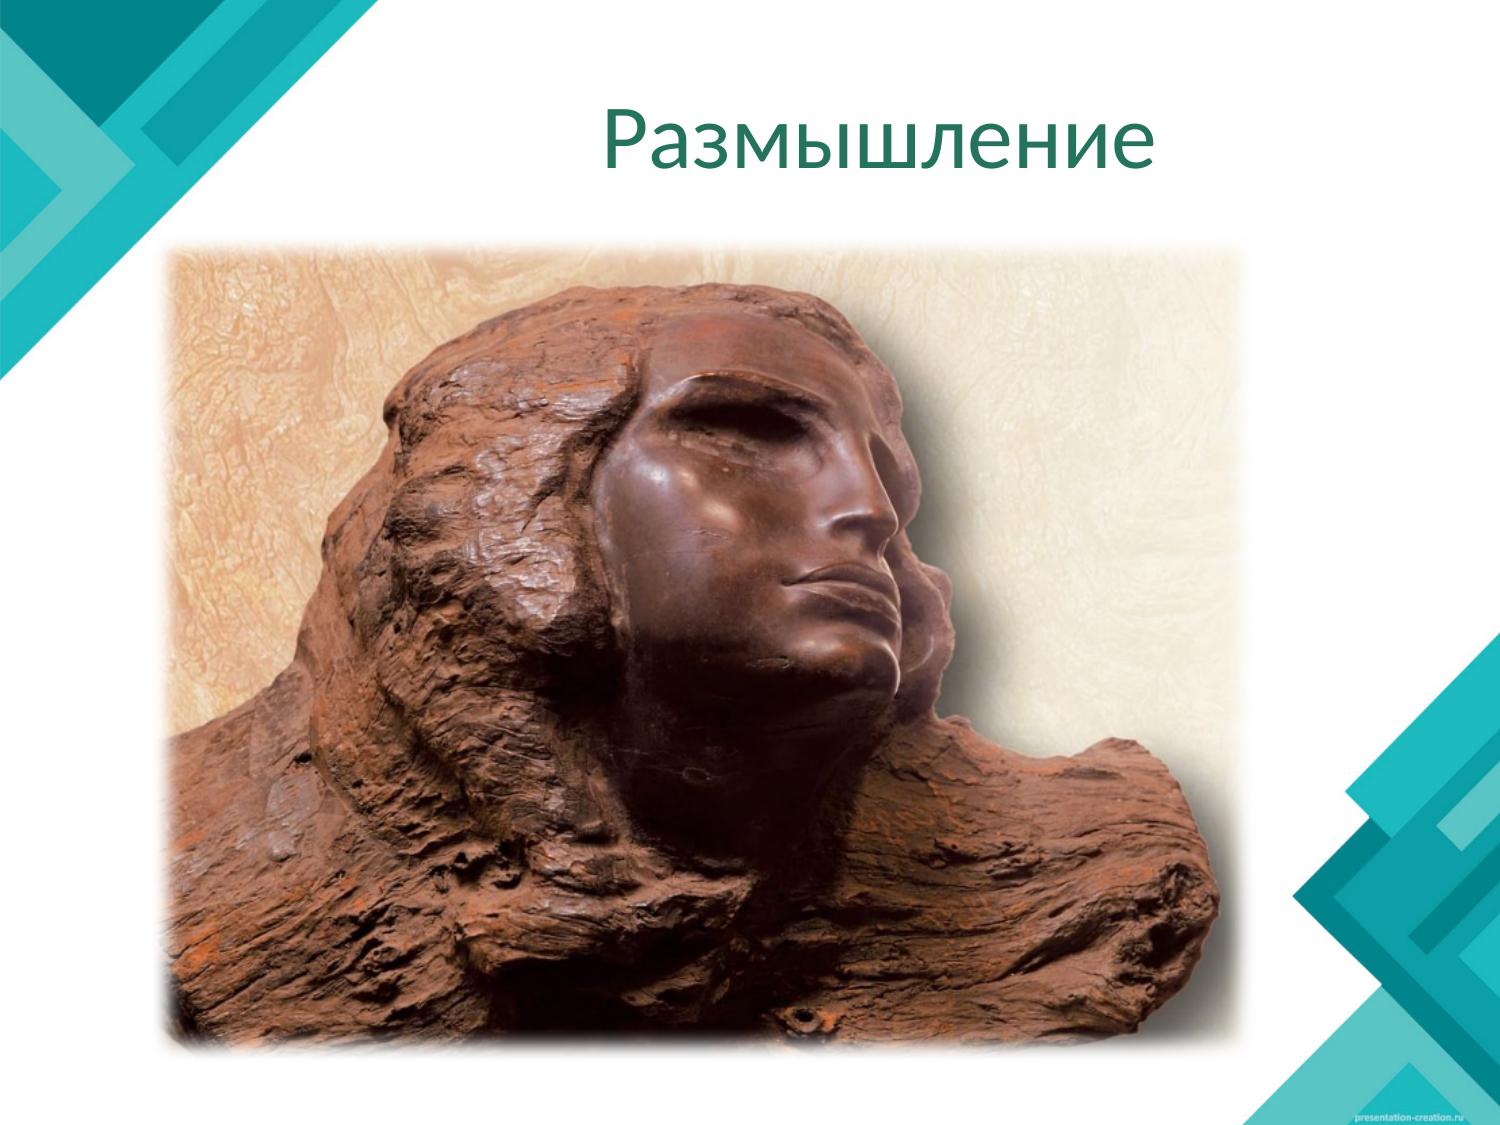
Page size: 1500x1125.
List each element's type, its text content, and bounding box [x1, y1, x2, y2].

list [151, 234, 1257, 1062]
picture [0, 0, 1500, 1125]
title Размышление [277, 31, 1483, 233]
